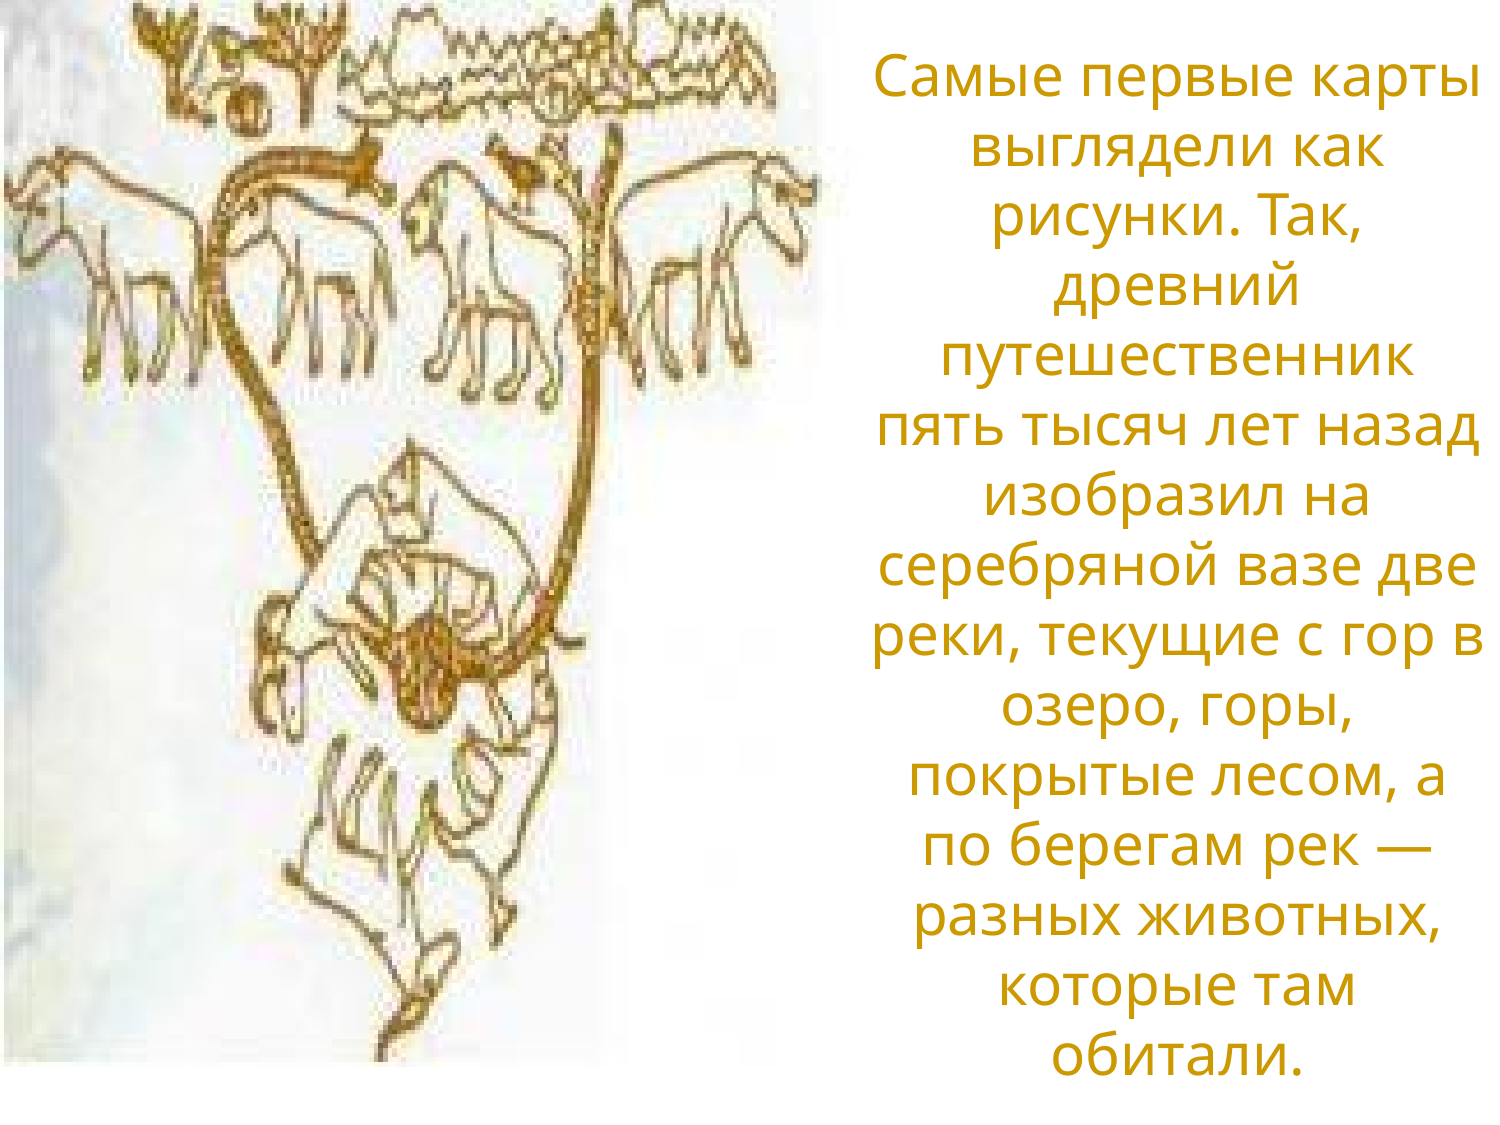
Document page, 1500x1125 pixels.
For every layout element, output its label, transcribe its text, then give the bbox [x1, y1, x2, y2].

title Самые первые карты выглядели как рисунки. Так, древний путешественник пять тысяч лет назад изобразил на серебряной вазе две реки, текущие с гор в озеро, горы, покрытые лесом, а по берегам рек —разных животных, которые там обитали. [855, 0, 1500, 1125]
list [0, 0, 873, 1067]
